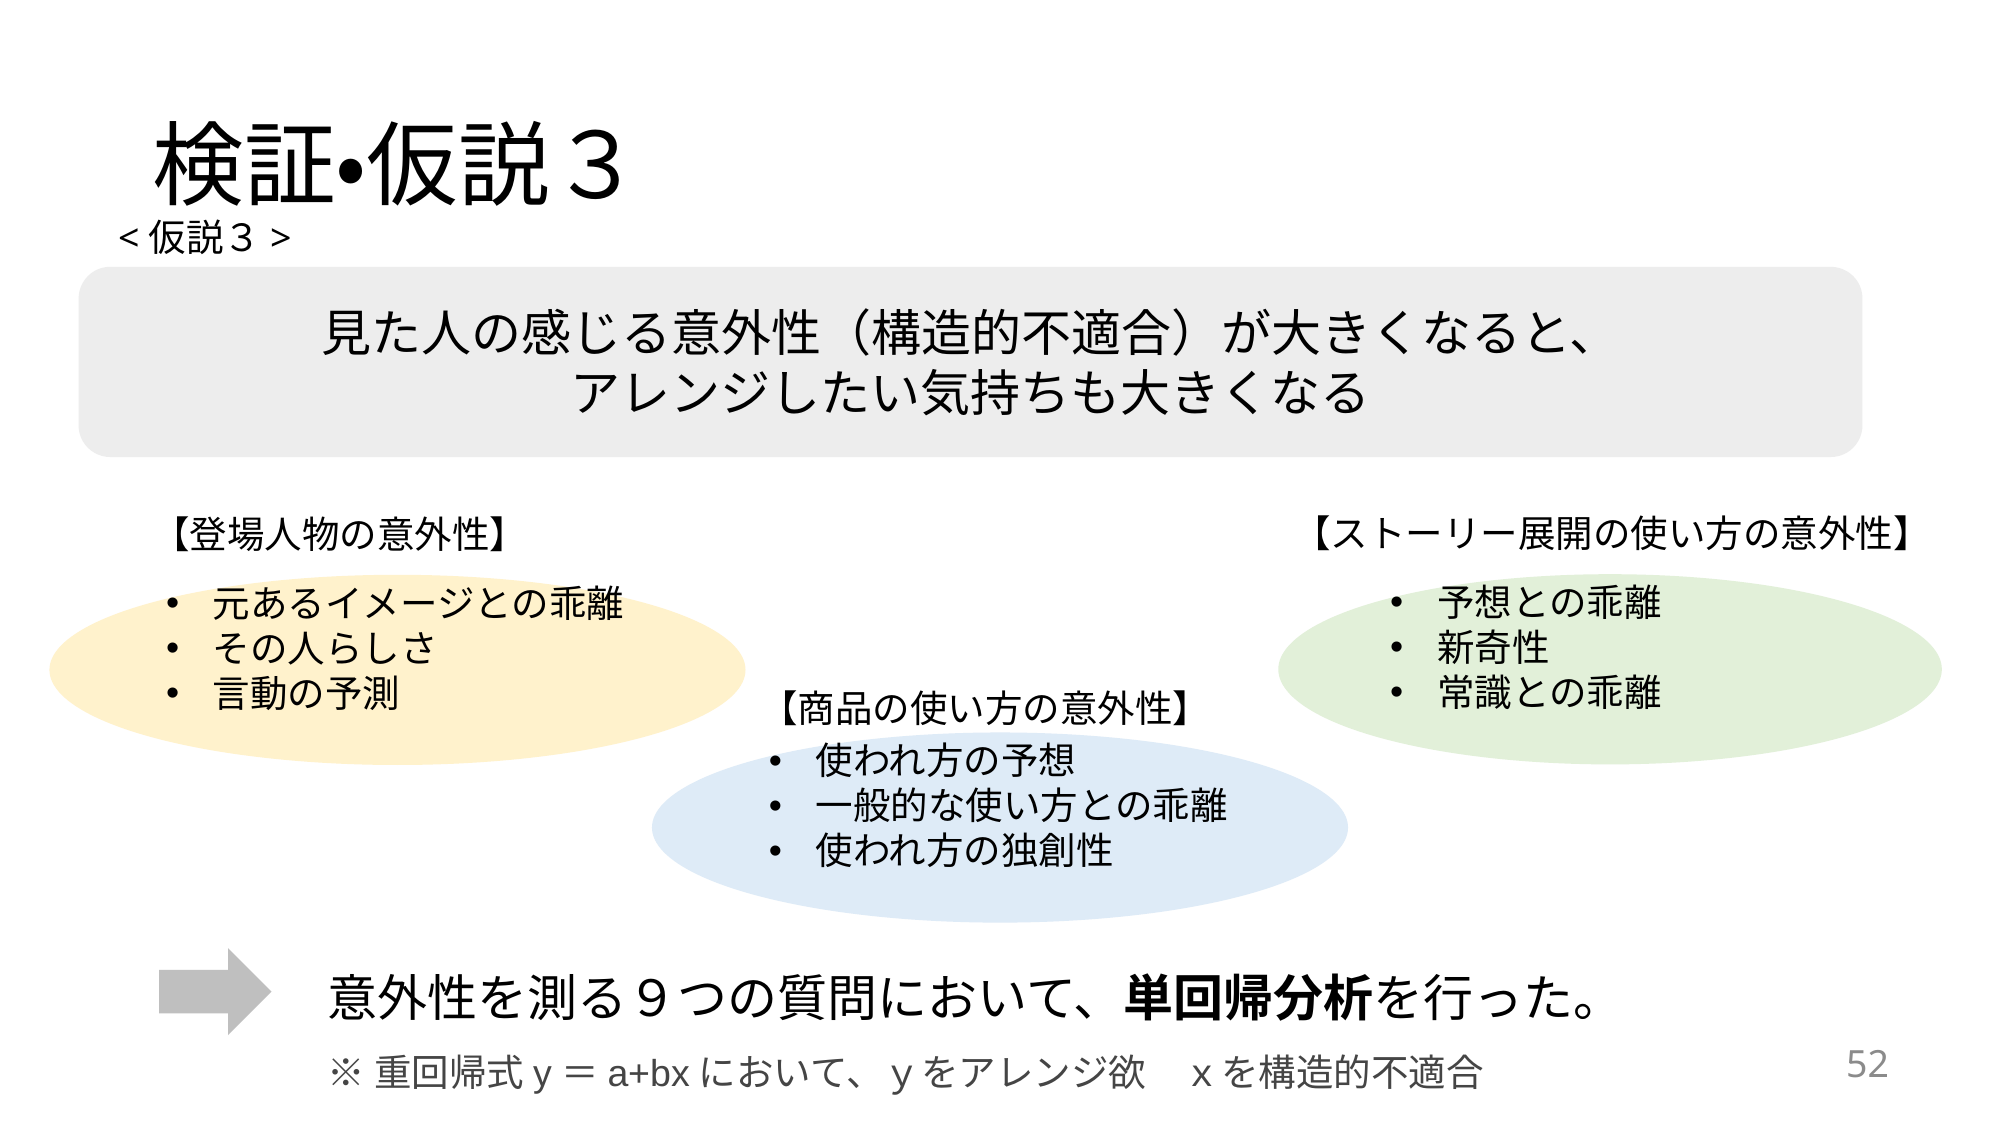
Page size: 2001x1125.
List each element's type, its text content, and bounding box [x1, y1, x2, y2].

text_box 【ストーリー展開の使い方の意外性】 [1278, 502, 1975, 563]
text_box <仮説３> [103, 206, 362, 266]
text_box 元あるイメージとの乖離 その人らしさ 言動の予測 [48, 573, 747, 767]
text_box [158, 945, 273, 1038]
text_box 【商品の使い方の意外性】 [745, 677, 1409, 738]
slide_number 52 [1453, 1035, 1904, 1096]
text_box 予想との乖離 新奇性 常識との乖離 [1277, 573, 1943, 766]
text_box 見た人の感じる意外性（構造的不適合）が大きくなると、 アレンジしたい気持ちも大きくなる [76, 265, 1865, 459]
text_box 意外性を測る９つの質問において、単回帰分析を行った。 [312, 959, 1755, 1034]
text_box 【登場人物の意外性】 [137, 503, 801, 563]
text_box ※重回帰式y＝a+bxにおいて、ｙをアレンジ欲 ｘを構造的不適合 [312, 1041, 1538, 1101]
title 検証・仮説３ [137, 59, 1863, 278]
text_box 使われ方の予想 一般的な使い方との乖離 使われ方の独創性 [650, 738, 1350, 924]
